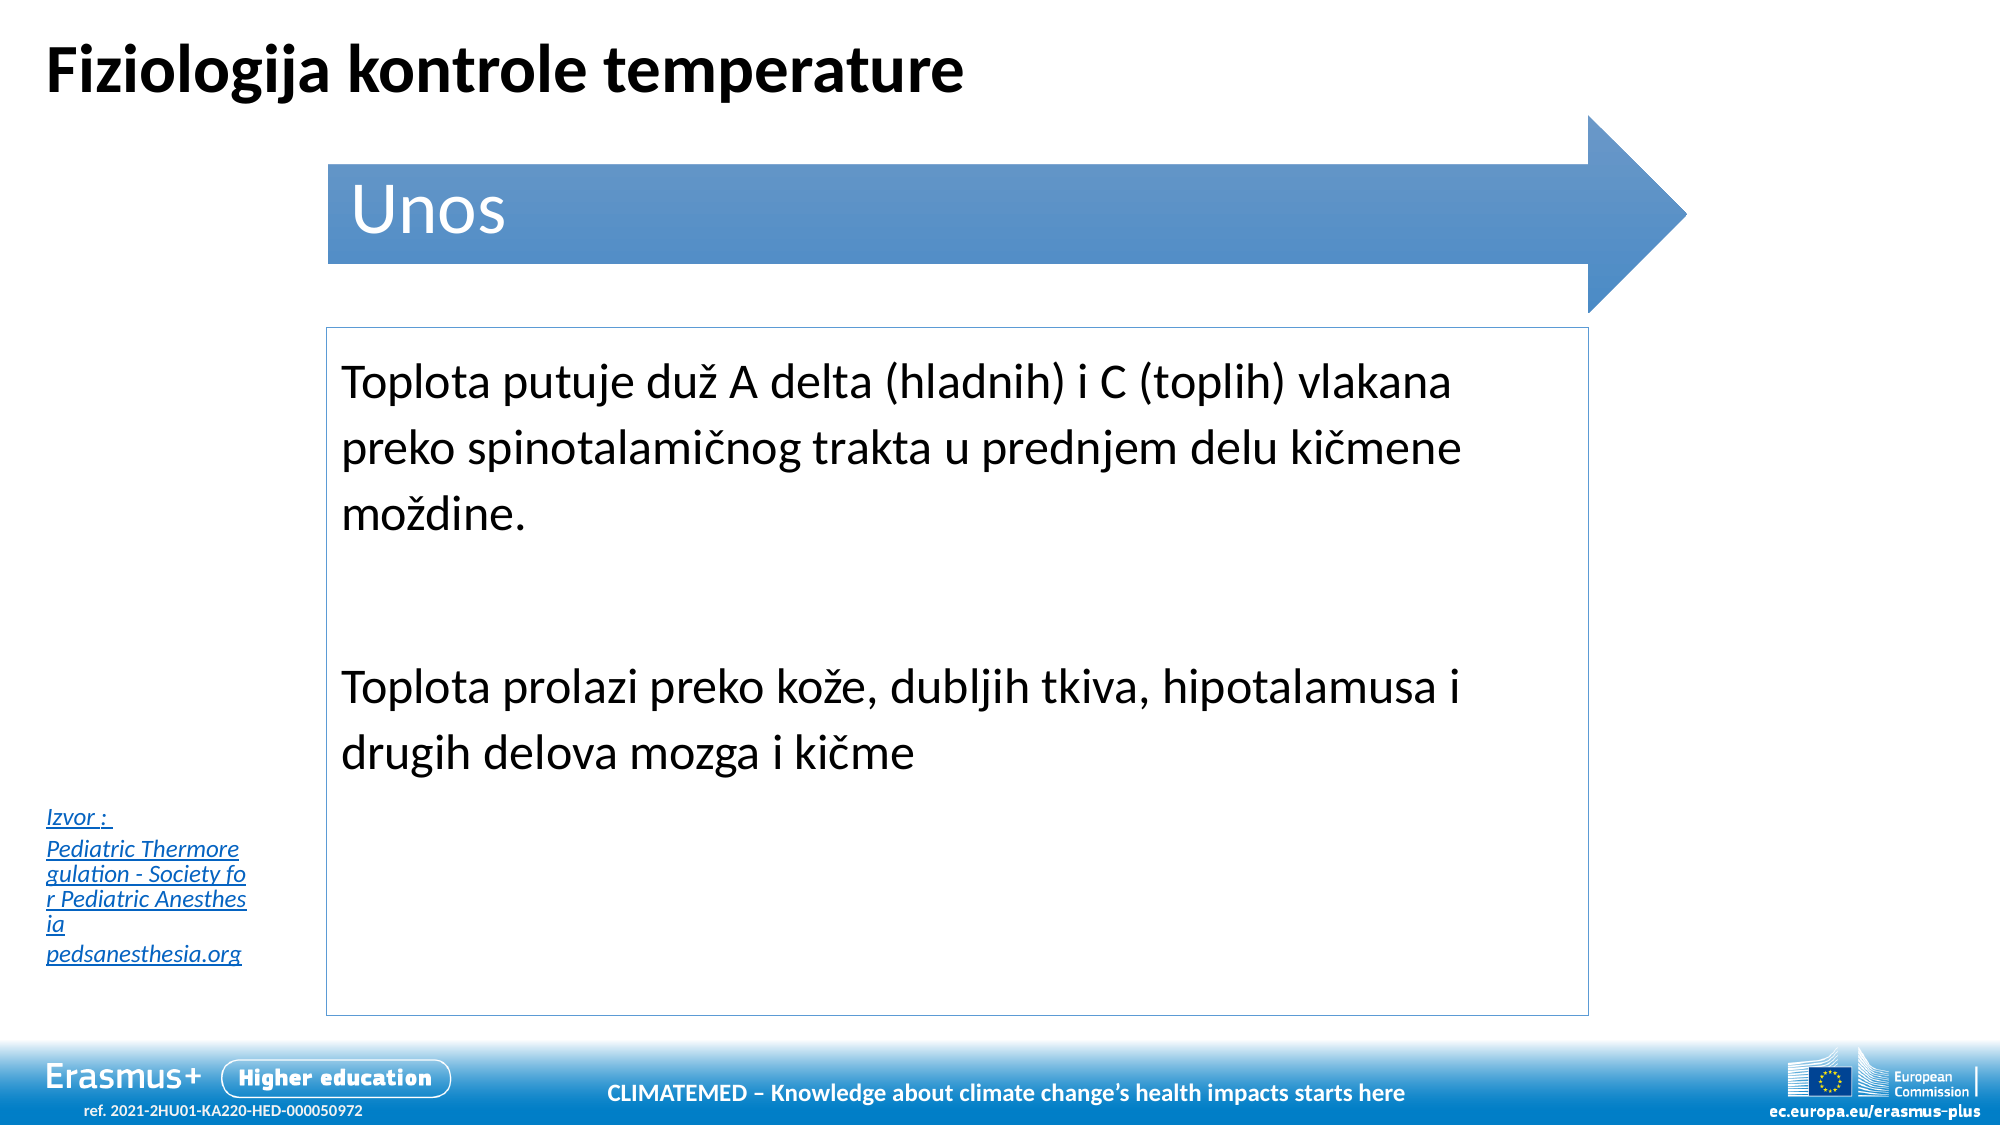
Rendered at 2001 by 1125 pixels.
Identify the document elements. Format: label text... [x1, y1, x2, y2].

text_box Izvor : Pediatric Thermoregulation - Society for Pediatric Anesthesia pedsanesthesia.org [31, 780, 264, 900]
title Fiziologija kontrole temperature [31, 25, 1984, 116]
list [327, 115, 1688, 1016]
picture [0, 899, 2000, 1125]
